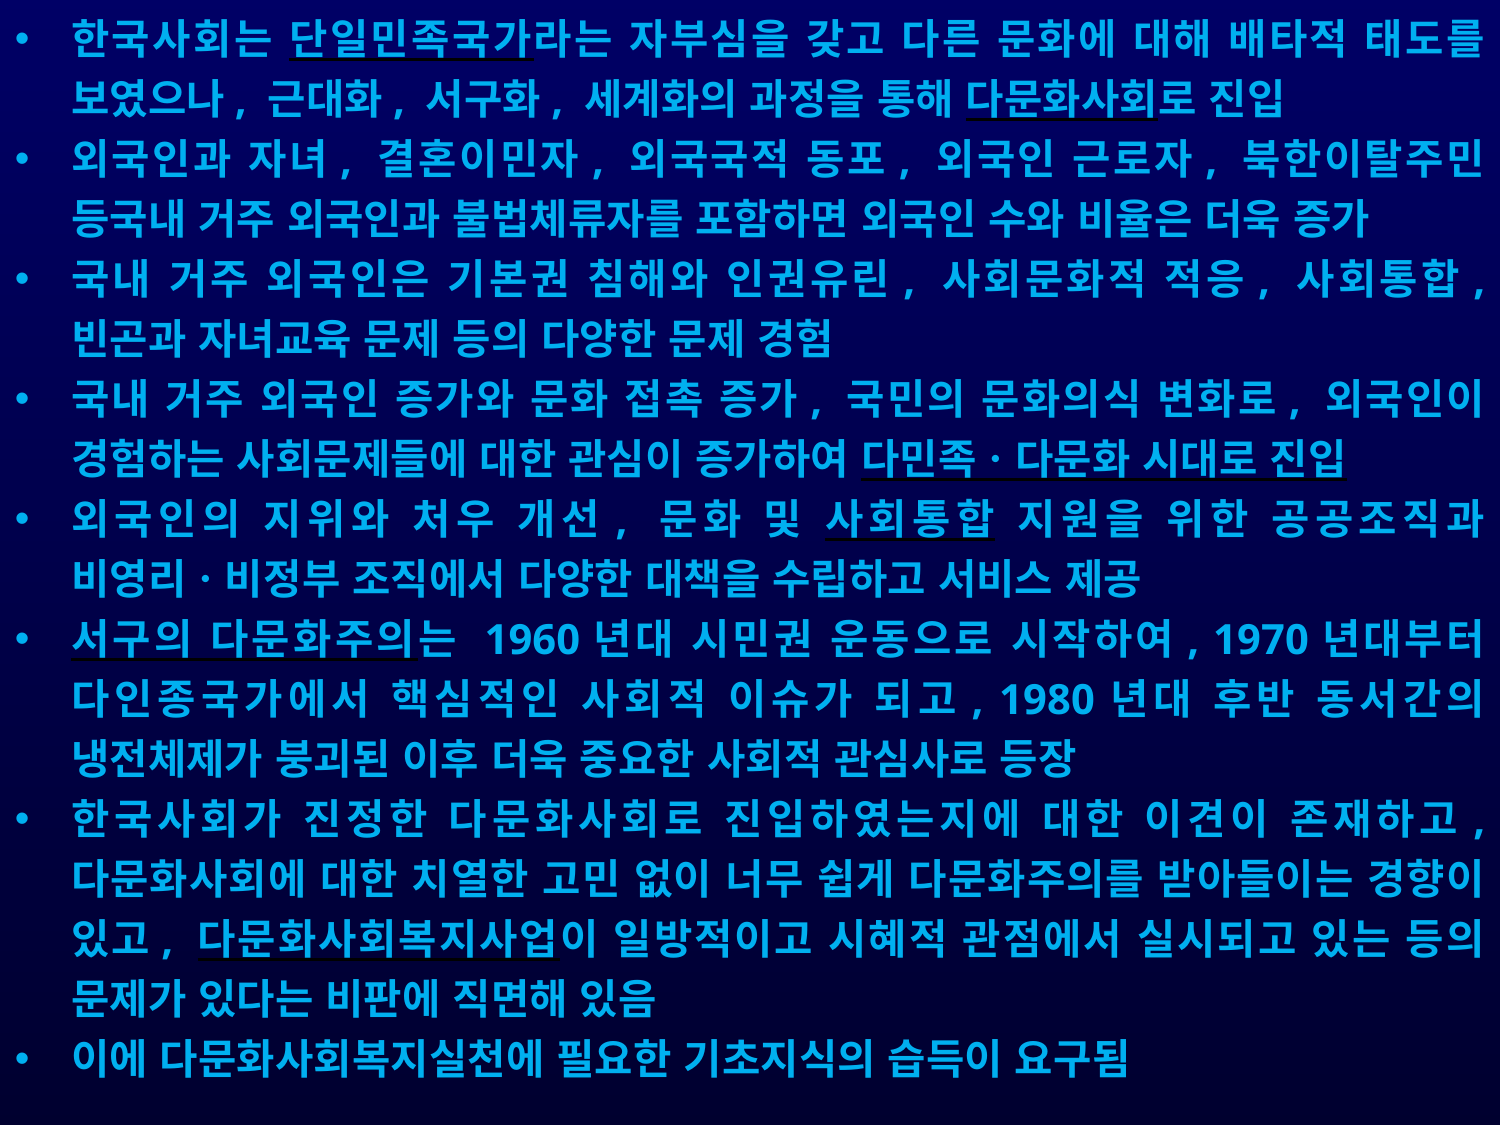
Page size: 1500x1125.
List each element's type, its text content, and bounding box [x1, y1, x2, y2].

text_box 한국사회는 단일민족국가라는 자부심을 갖고 다른 문화에 대해 배타적 태도를 보였으나, 근대화, 서구화, 세계화의 과정을 통해 다문화사회로 진입 외국인과 자녀, 결혼이민자, 외국국적 동포, 외국인 근로자, 북한이탈주민 등국내 거주 외국인과 불법체류자를 포함하면 외국인 수와 비율은 더욱 증가 국내 거주 외국인은 기본권 침해와 인권유린, 사회문화적 적응, 사회통합, 빈곤과 자녀교육 문제 등의 다양한 문제 경험 국내 거주 외국인 증가와 문화 접촉 증가, 국민의 문화의식 변화로, 외국인이 경험하는 사회문제들에 대한 관심이 증가하여 다민족ㆍ다문화 시대로 진입 외국인의 지위와 처우 개선, 문화 및 사회통합 지원을 위한 공공조직과 비영리ㆍ비정부 조직에서 다양한 대책을 수립하고 서비스 제공 서구의 다문화주의는 1960년대 시민권 운동으로 시작하여, 1970년대부터 다인종국가에서 핵심적인 사회적 이슈가 되고, 1980년대 후반 동서간의 냉전체제가 붕괴된 이후 더욱 중요한 사회적 관심사로 등장 한국사회가 진정한 다문화사회로 진입하였는지에 대한 이견이 존재하고, 다문화사회에 대한 치열한 고민 없이 너무 쉽게 다문화주의를 받아들이는 경향이 있고, 다문화사회복지사업이 일방적이고 시혜적 관점에서 실시되고 있는 등의 문제가 있다는 비판에 직면해 있음 이에 다문화사회복지실천에 필요한 기초지식의 습득이 요구됨 [0, 0, 1500, 1091]
